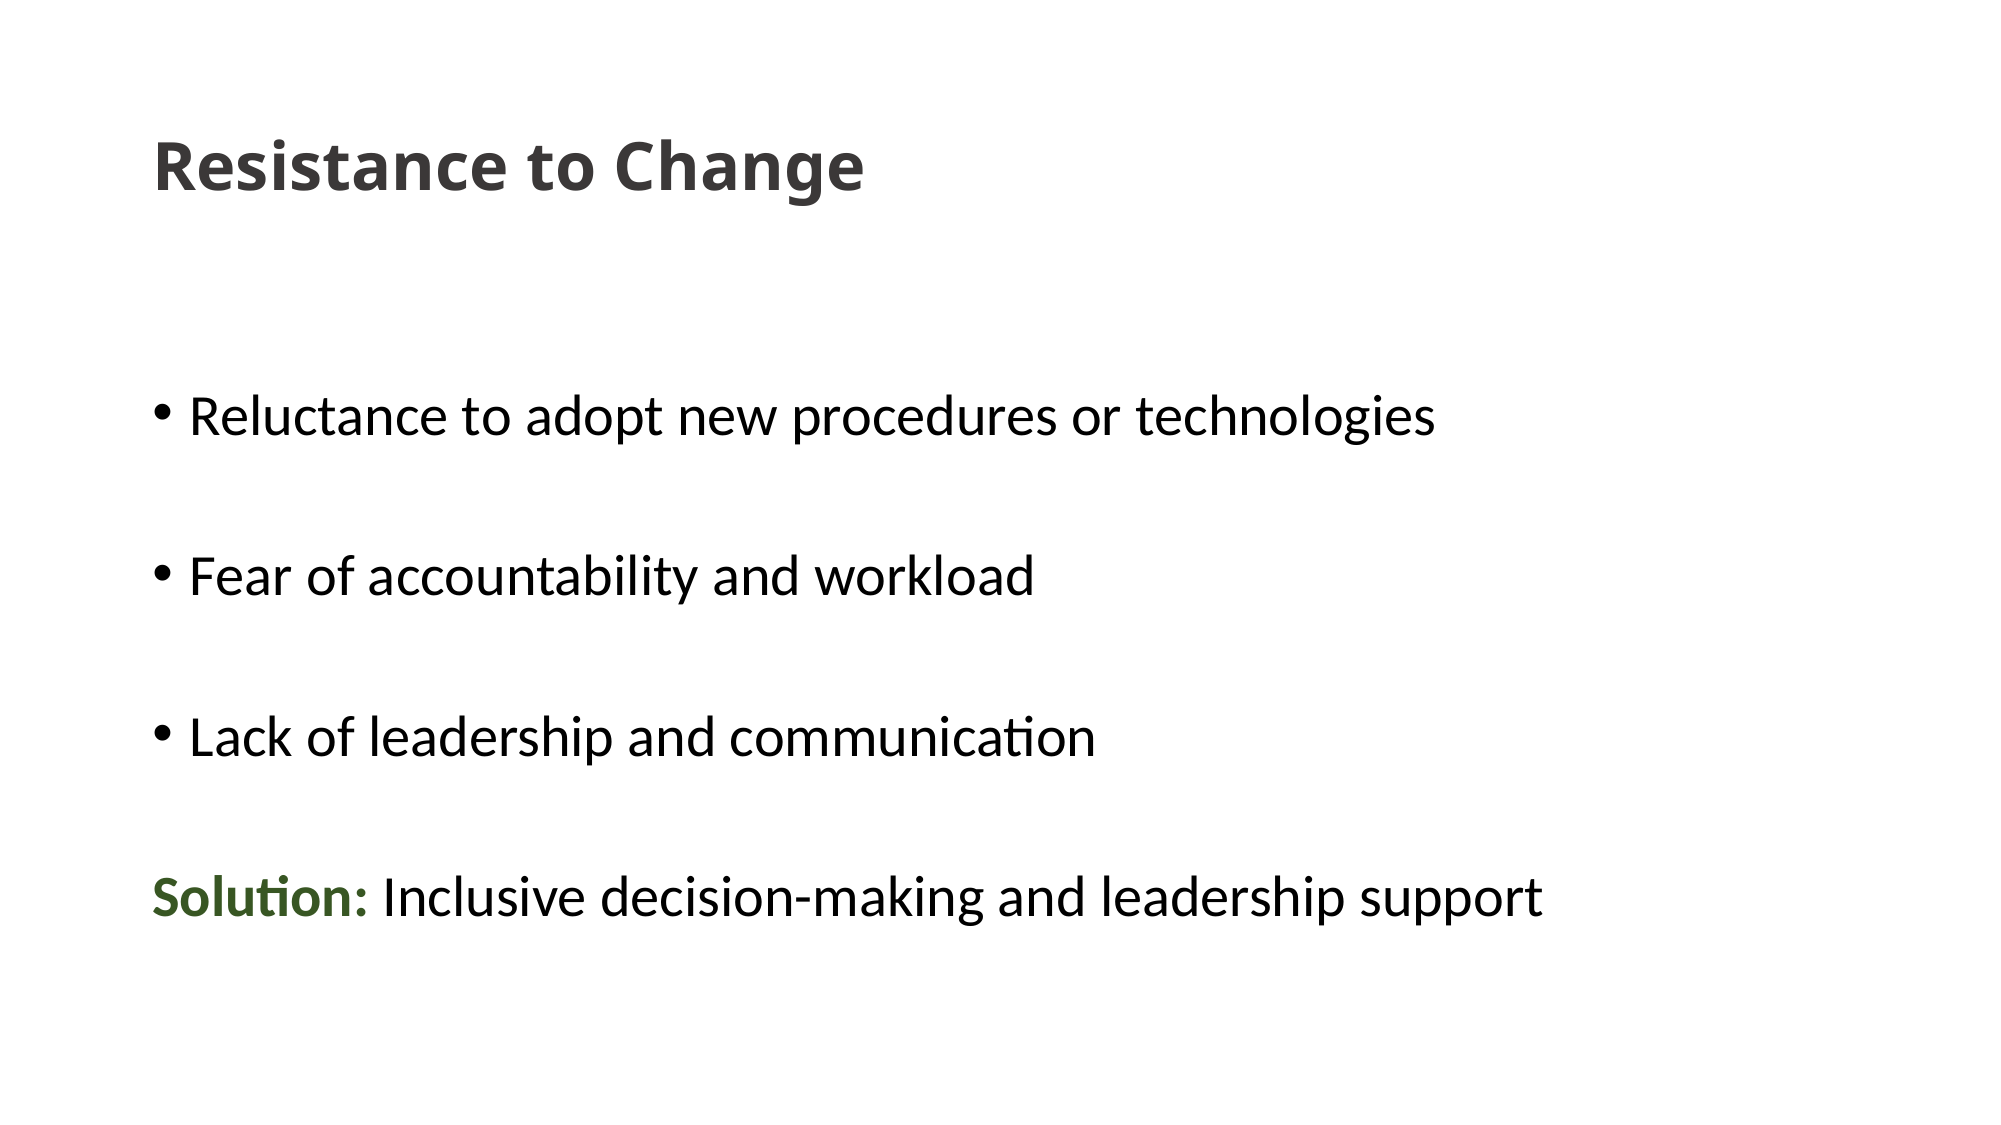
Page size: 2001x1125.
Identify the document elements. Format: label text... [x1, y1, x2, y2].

title Resistance to Change [137, 59, 1863, 278]
list Reluctance to adopt new procedures or technologies Fear of accountability and workload Lack of leadership and communication Solution: Inclusive decision-making and leadership support [137, 299, 1863, 1014]
